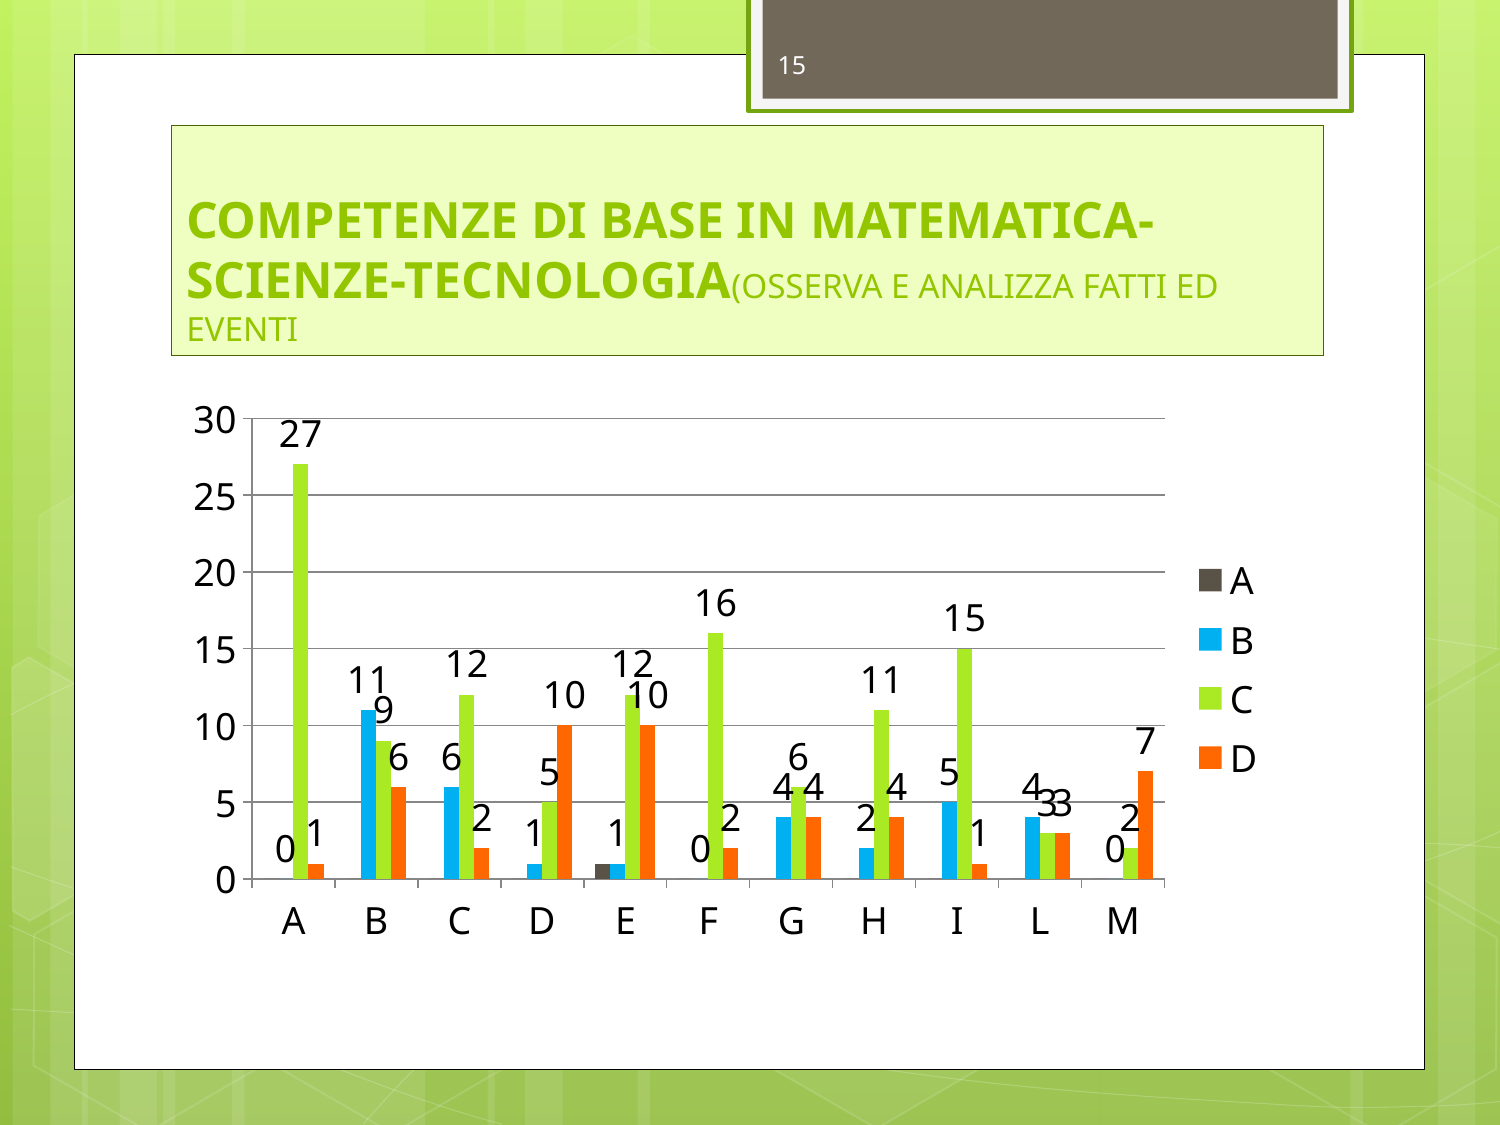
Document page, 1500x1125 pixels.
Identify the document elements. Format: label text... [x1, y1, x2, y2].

chart [170, 380, 1284, 957]
title COMPETENZE DI BASE IN MATEMATICA-SCIENZE-TECNOLOGIA(OSSERVA E ANALIZZA FATTI ED EVENTI [171, 125, 1324, 356]
slide_number 15 [762, 36, 982, 97]
